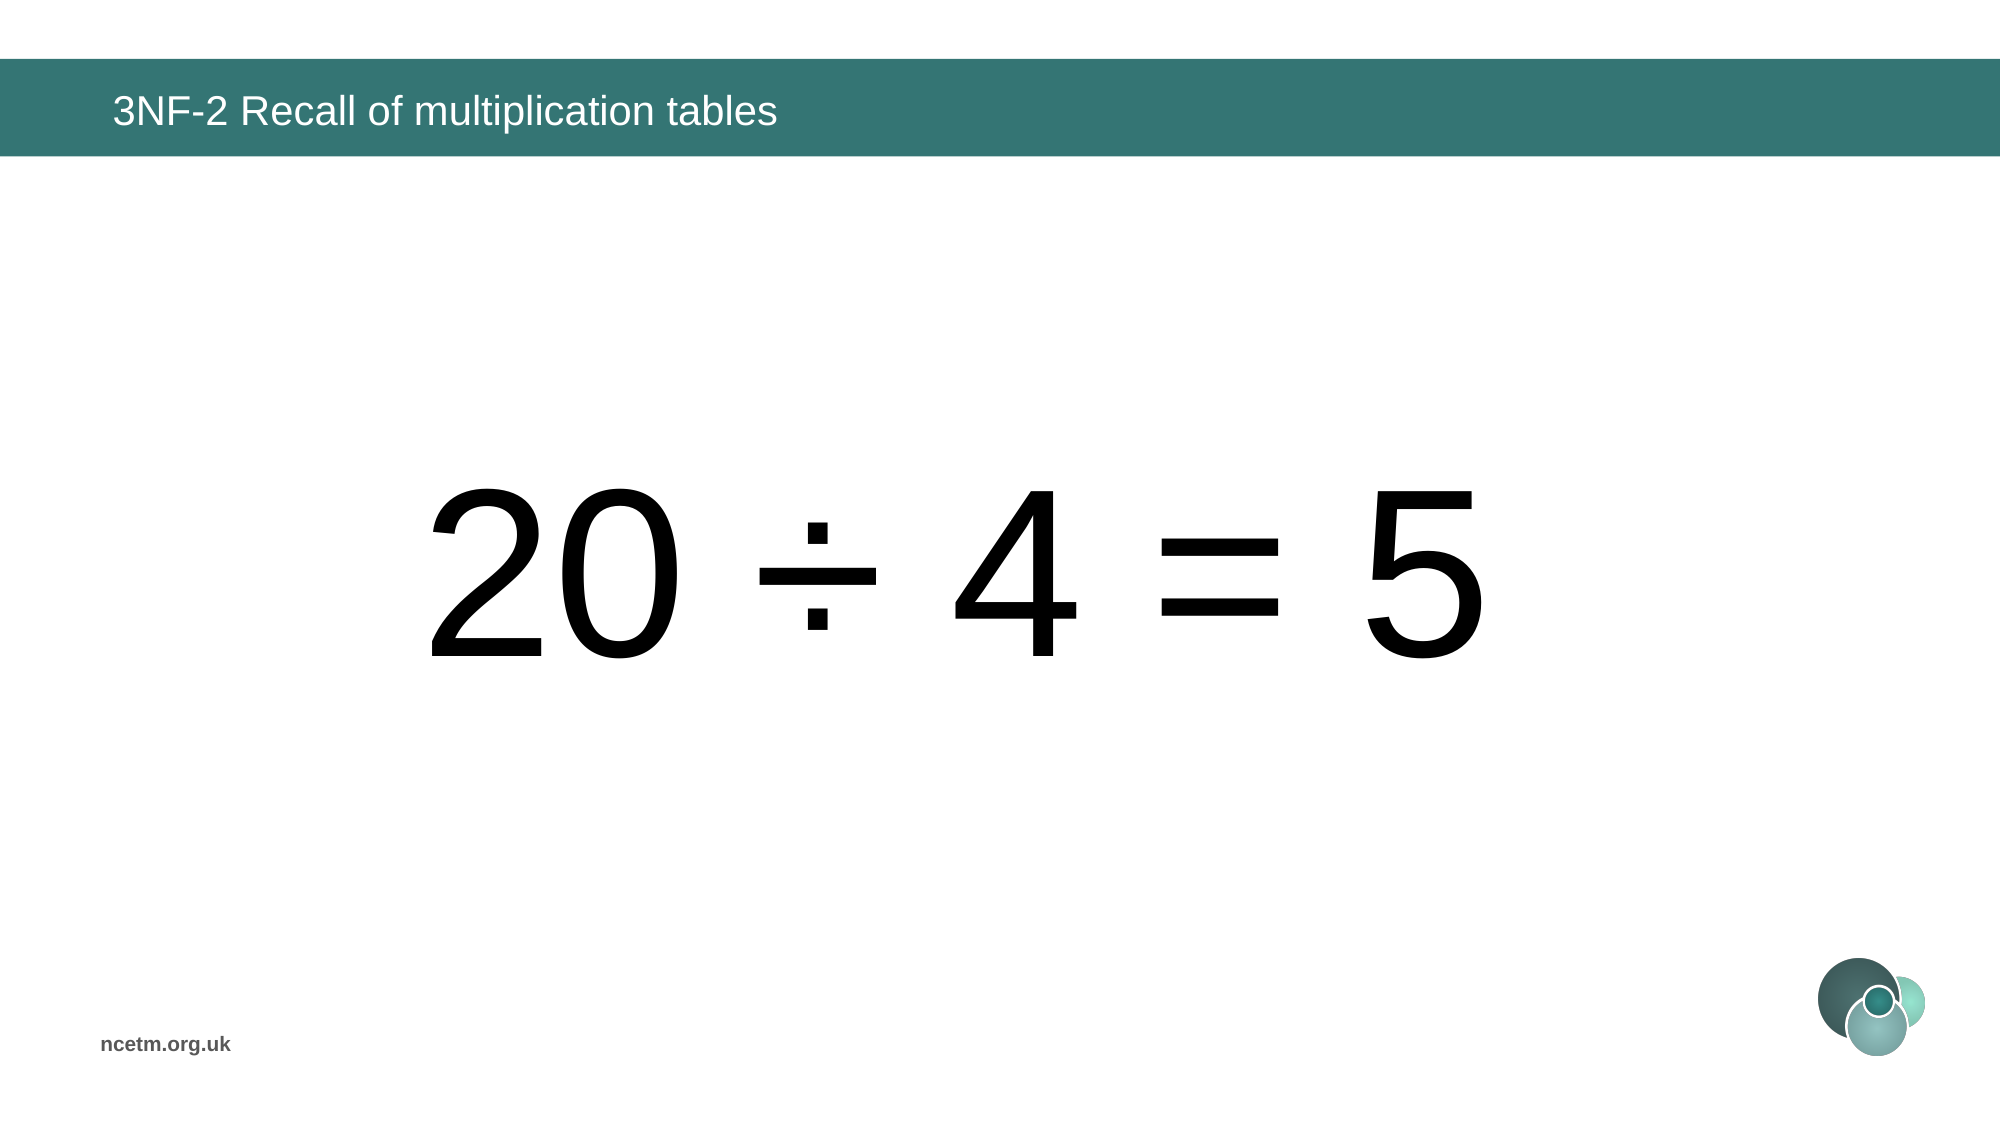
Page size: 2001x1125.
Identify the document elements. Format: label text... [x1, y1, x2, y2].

picture [1818, 958, 1925, 1056]
text_box 5 [1344, 409, 1508, 712]
text_box 20 ÷ 4 = [405, 409, 1344, 712]
title 3NF-2 Recall of multiplication tables [97, 76, 1945, 147]
